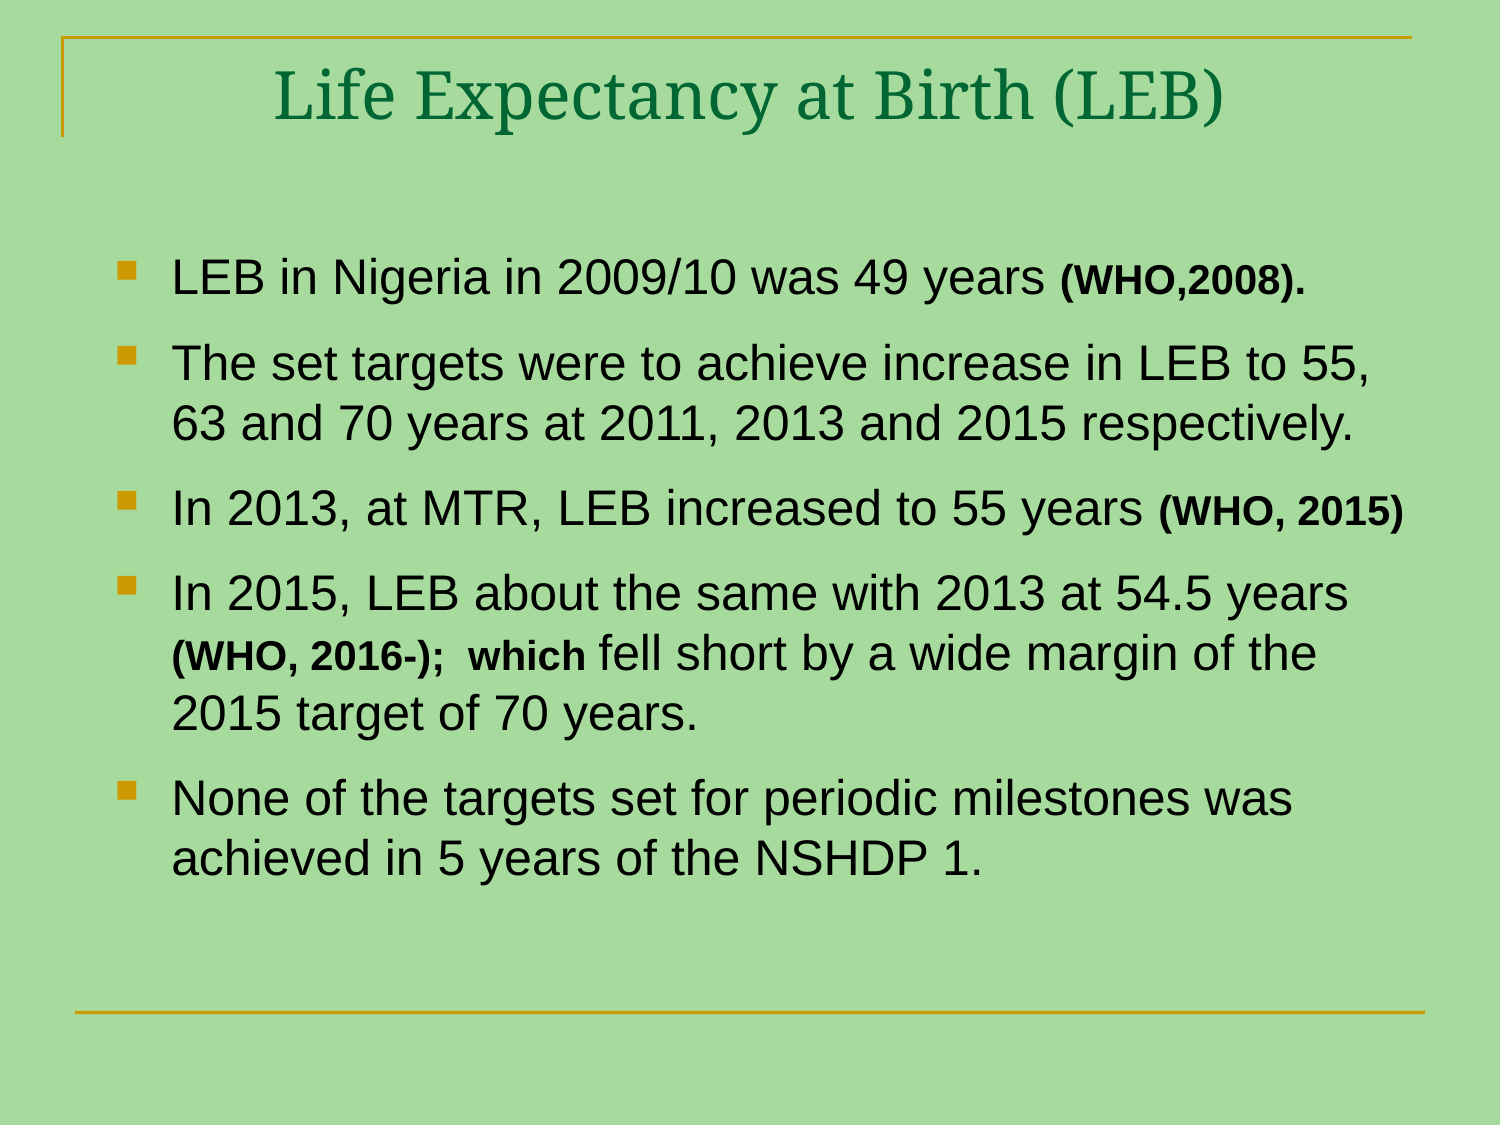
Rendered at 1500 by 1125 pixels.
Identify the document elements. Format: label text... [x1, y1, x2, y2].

title Life Expectancy at Birth (LEB) [75, 45, 1425, 163]
list LEB in Nigeria in 2009/10 was 49 years (WHO,2008). The set targets were to achieve increase in LEB to 55, 63 and 70 years at 2011, 2013 and 2015 respectively. In 2013, at MTR, LEB increased to 55 years (WHO, 2015) In 2015, LEB about the same with 2013 at 54.5 years (WHO, 2016-); which fell short by a wide margin of the 2015 target of 70 years. None of the targets set for periodic milestones was achieved in 5 years of the NSHDP 1. [99, 237, 1450, 1075]
